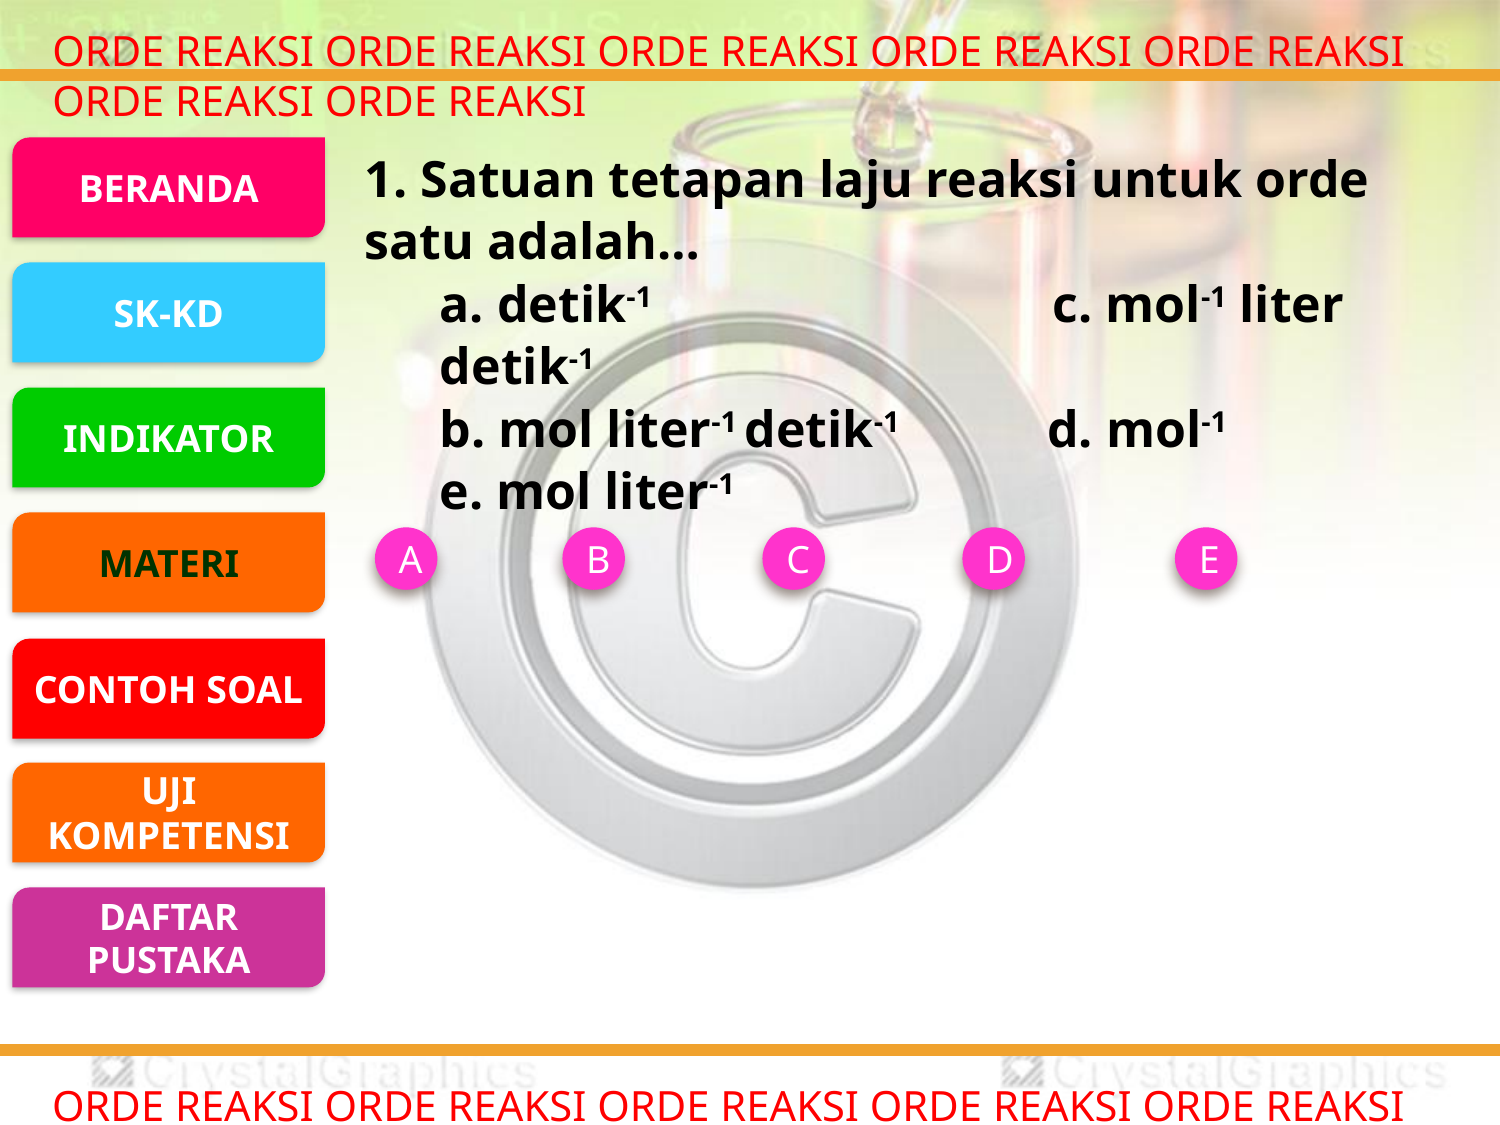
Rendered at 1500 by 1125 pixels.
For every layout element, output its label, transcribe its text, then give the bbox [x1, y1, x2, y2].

text_box INDIKATOR [12, 387, 325, 488]
text_box ORDE REAKSI ORDE REAKSI ORDE REAKSI ORDE REAKSI ORDE REAKSI ORDE REAKSI ORDE REAKSI [37, 1071, 1463, 1125]
text_box B [562, 527, 625, 590]
picture [0, 1056, 1500, 1125]
text_box C [762, 527, 825, 590]
text_box ORDE REAKSI ORDE REAKSI ORDE REAKSI ORDE REAKSI ORDE REAKSI ORDE REAKSI ORDE REAKSI [37, 91, 1475, 132]
text_box 1. Satuan tetapan laju reaksi untuk orde satu adalah… a. detik-1 c. mol-1 liter detik-1 b. mol liter-1 detik-1 d. mol-1 e. mol liter-1 [349, 137, 1413, 590]
text_box MATERI [12, 512, 325, 613]
text_box BERANDA [12, 137, 325, 238]
text_box UJI KOMPETENSI [12, 762, 325, 863]
text_box A [374, 527, 438, 590]
text_box SK-KD [12, 262, 325, 363]
picture [0, 81, 1500, 1044]
text_box [0, 0, 1500, 74]
text_box D [962, 527, 1025, 590]
text_box CONTOH SOAL [12, 638, 325, 739]
text_box DAFTAR PUSTAKA [12, 887, 325, 988]
text_box E [1174, 527, 1238, 590]
